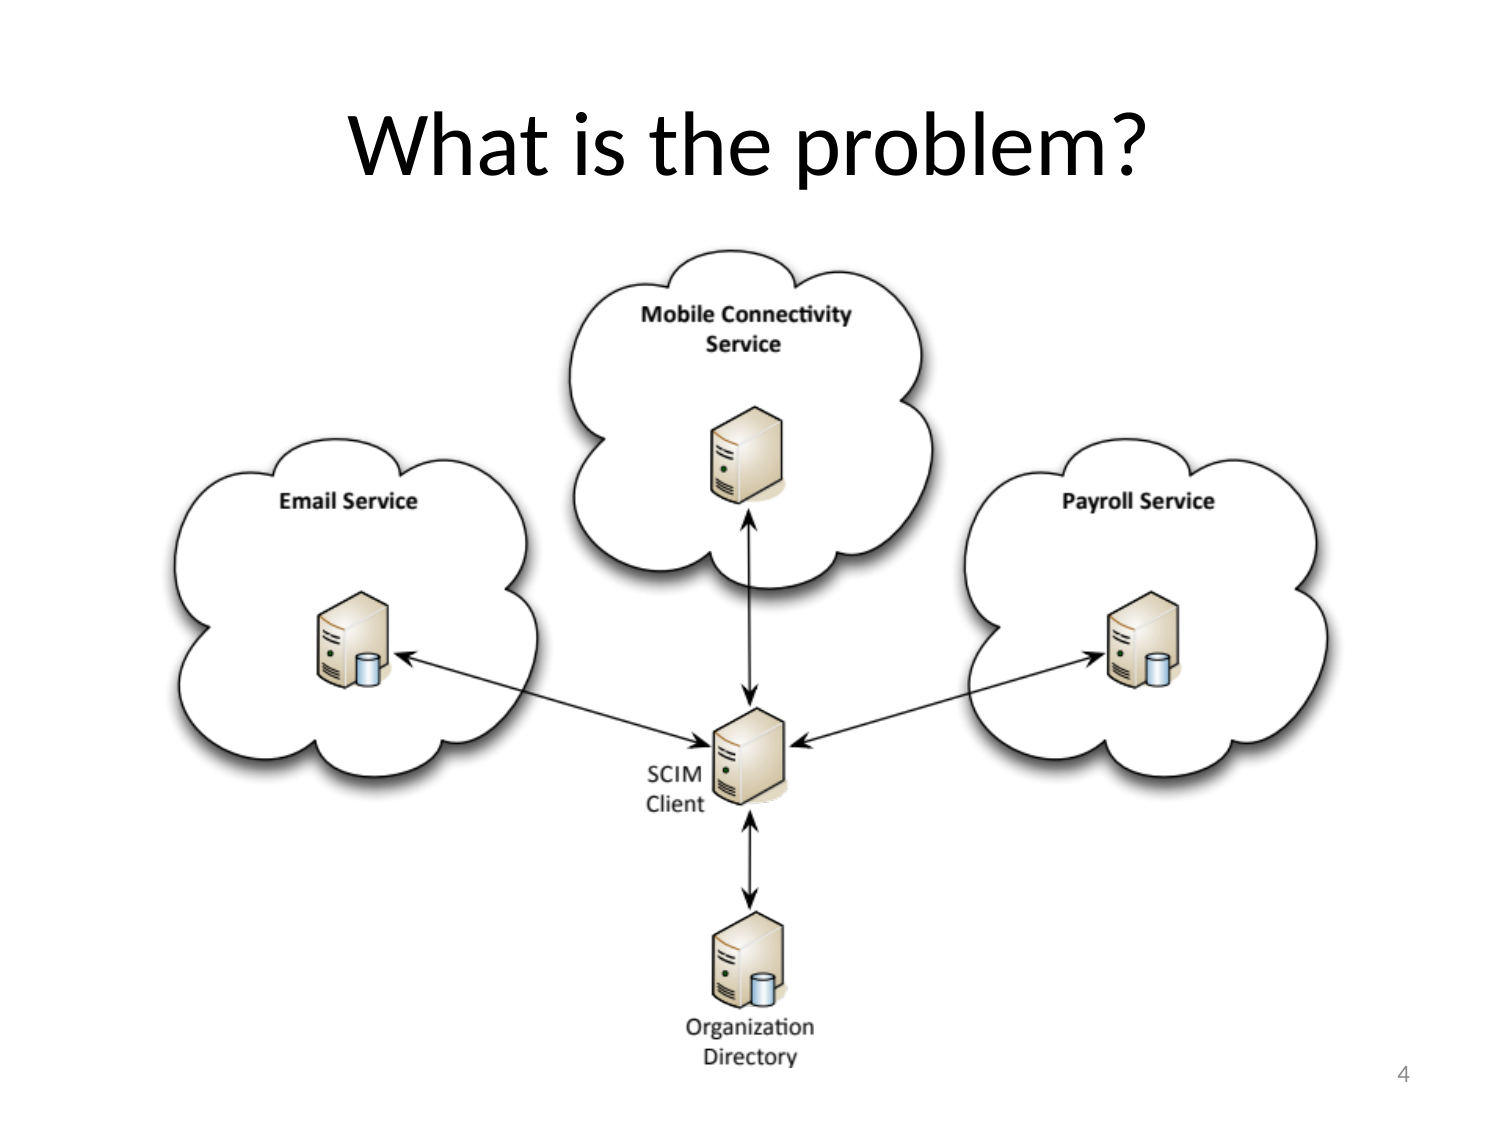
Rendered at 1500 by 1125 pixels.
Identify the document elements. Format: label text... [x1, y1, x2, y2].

picture [135, 228, 1363, 1069]
title What is the problem? [75, 45, 1425, 233]
slide_number 4 [1074, 1042, 1425, 1103]
